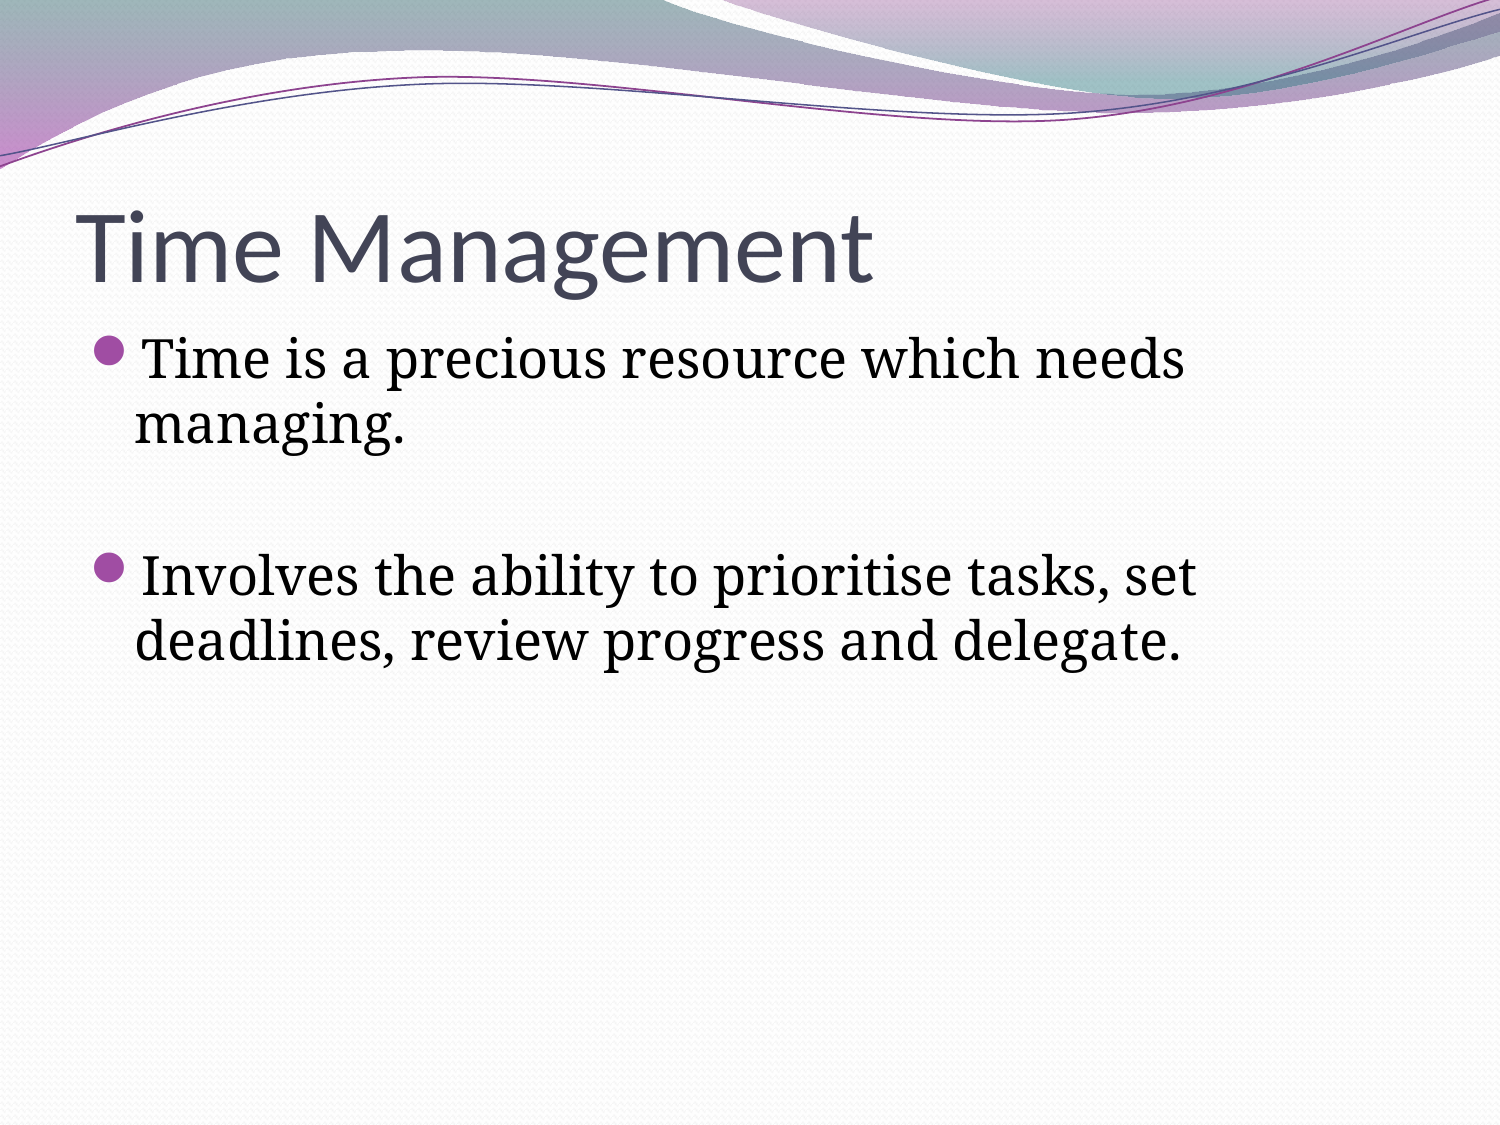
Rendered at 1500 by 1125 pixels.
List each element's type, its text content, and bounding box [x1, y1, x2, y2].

title Time Management [75, 115, 1425, 303]
list Time is a precious resource which needs managing. Involves the ability to prioritise tasks, set deadlines, review progress and delegate. [75, 317, 1425, 1038]
